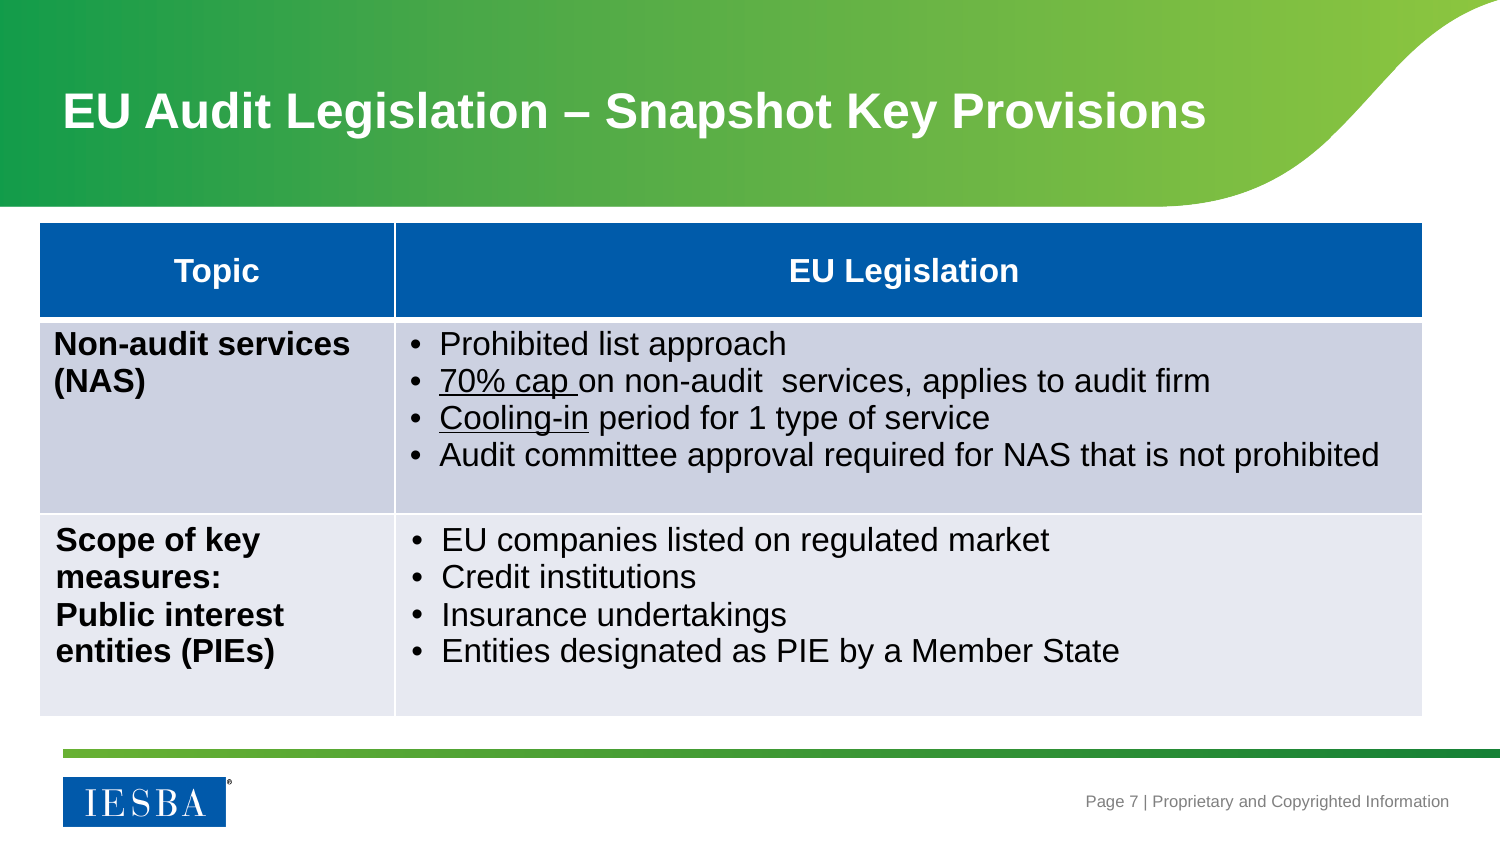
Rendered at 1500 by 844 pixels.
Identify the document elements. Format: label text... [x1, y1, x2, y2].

table_header Topic [40, 223, 394, 317]
title EU Audit Legislation – Snapshot Key Provisions [62, 75, 1300, 142]
picture [63, 777, 232, 827]
table_cell EU companies listed on regulated market Credit institutions Insurance undertakings Entities designated as PIE by a Member State [396, 515, 1422, 716]
table_header EU Legislation [396, 223, 1422, 317]
table_cell Prohibited list approach 70% cap on non-audit services, applies to audit firm Cooling-in period for 1 type of service Audit committee approval required for NAS that is not prohibited [396, 323, 1422, 513]
table_cell Scope of key measures: Public interest entities (PIEs) [40, 515, 394, 716]
table_cell Non-audit services (NAS) [40, 323, 394, 513]
picture [0, 0, 1500, 207]
